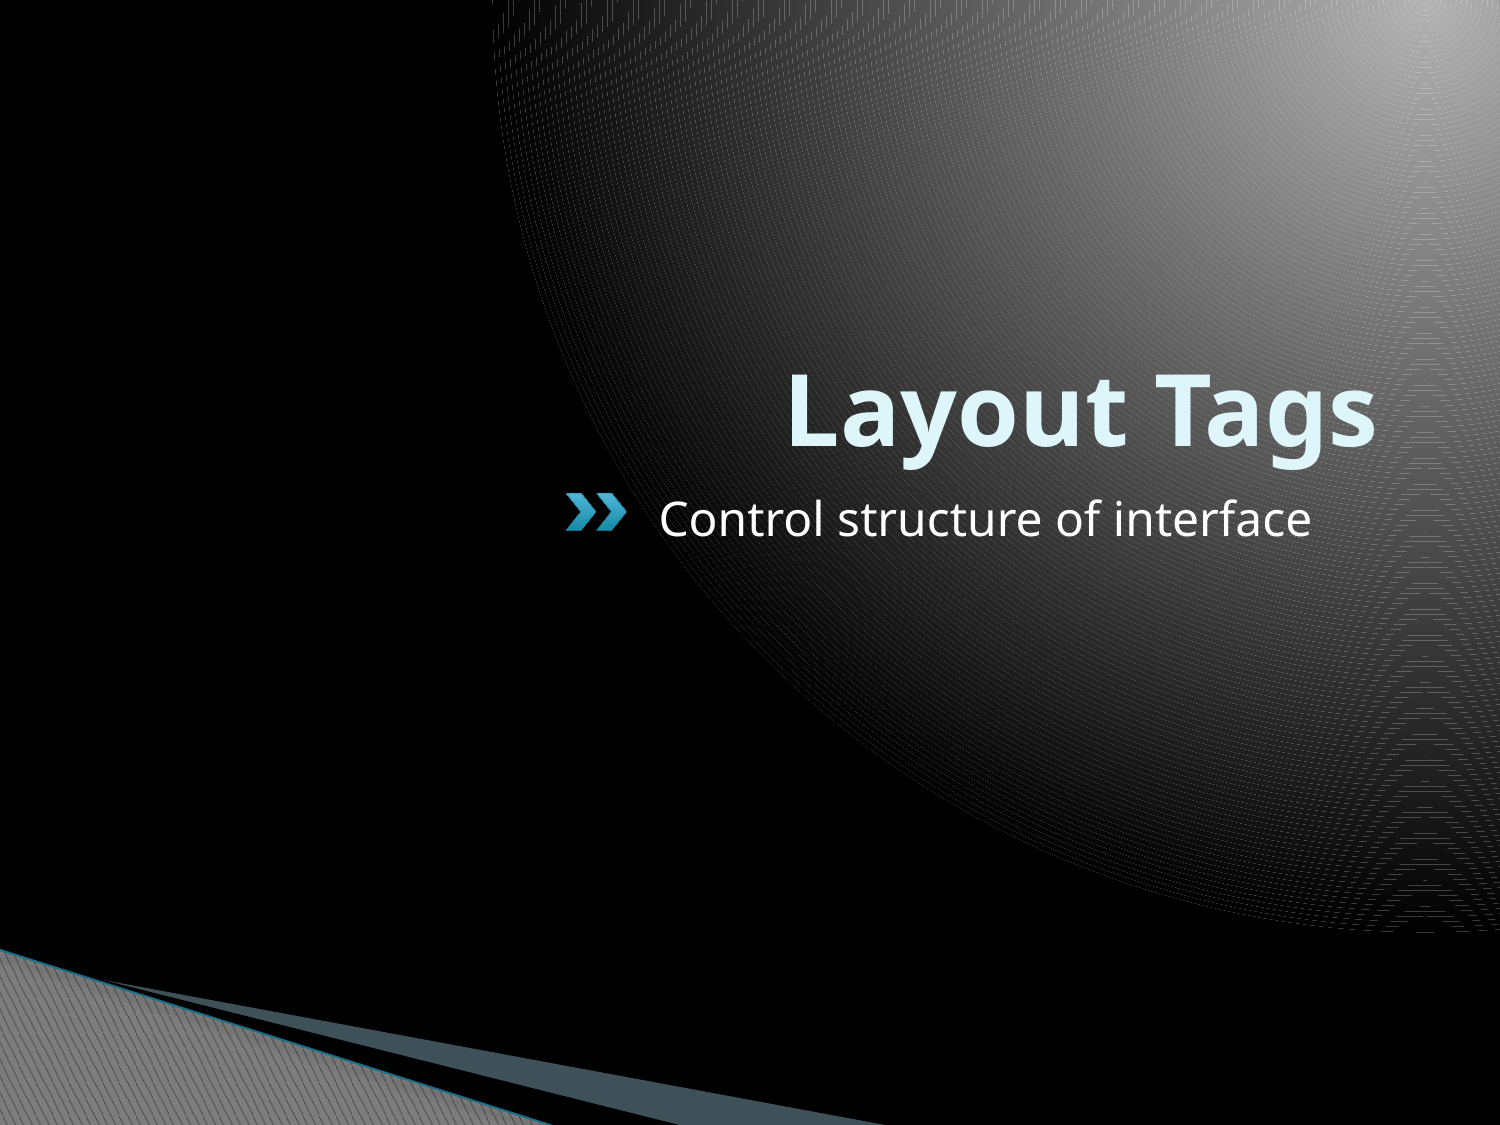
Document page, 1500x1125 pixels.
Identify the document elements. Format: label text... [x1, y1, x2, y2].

picture [0, 952, 543, 1125]
list Control structure of interface [643, 480, 1394, 720]
title Layout Tags [118, 173, 1394, 474]
